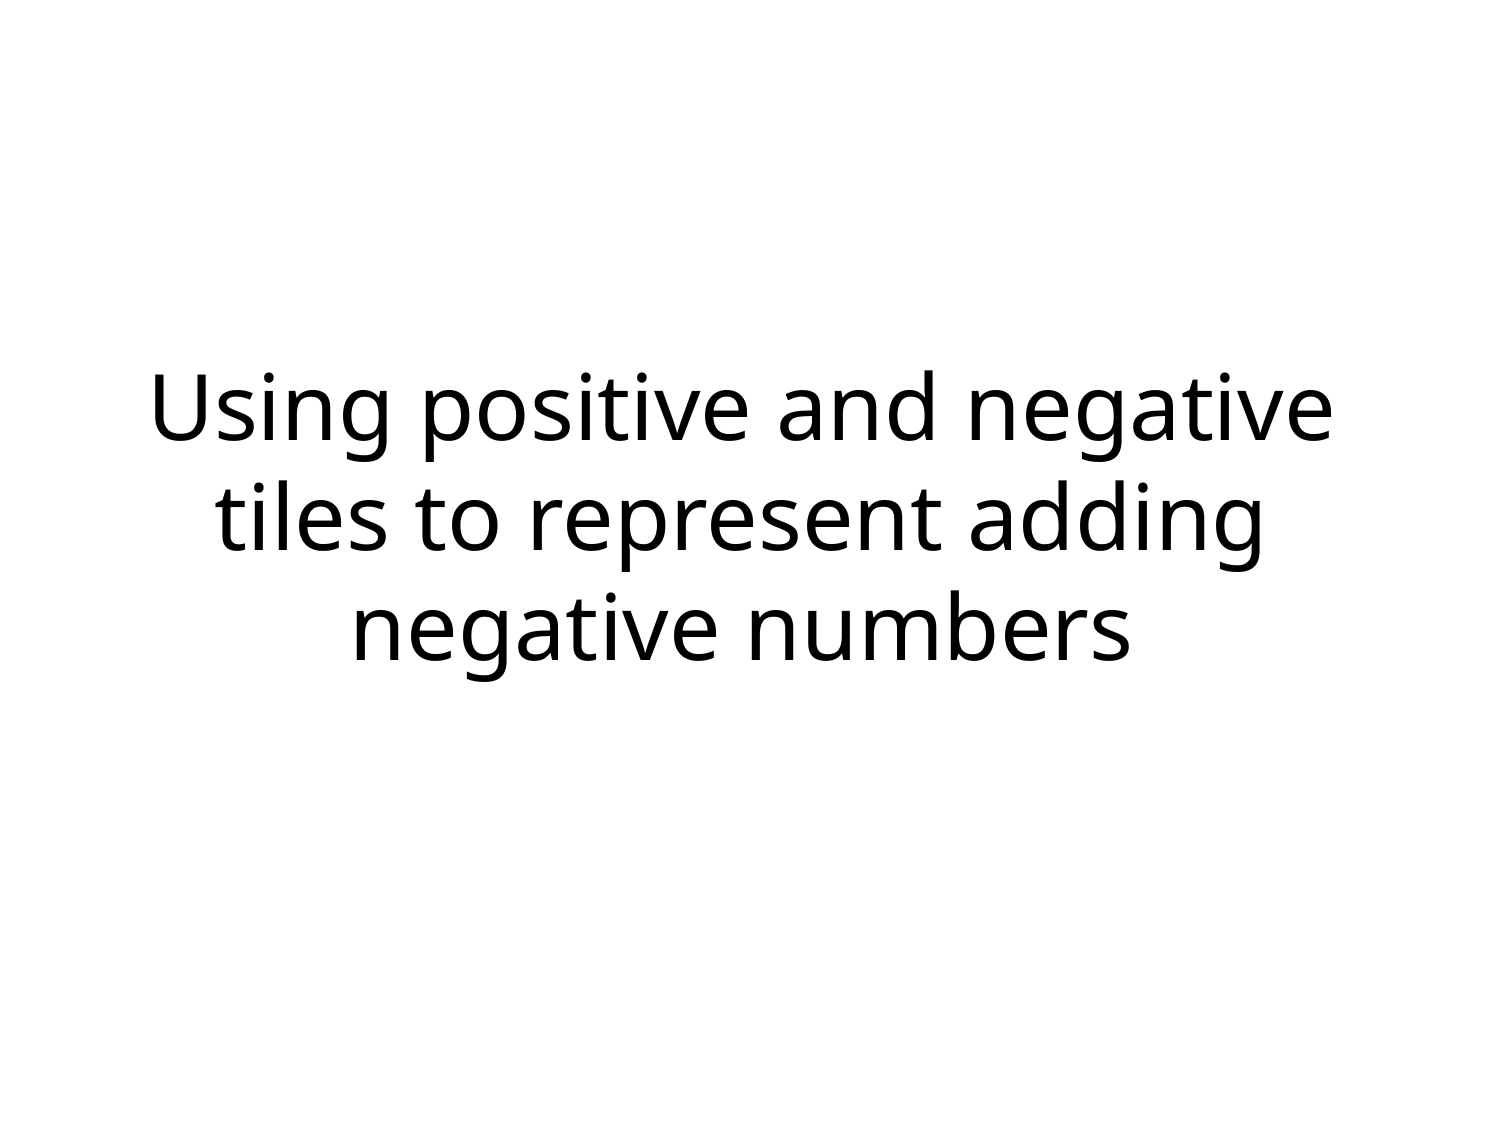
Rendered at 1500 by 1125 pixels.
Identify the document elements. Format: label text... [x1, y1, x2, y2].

title Using positive and negative tiles to represent adding negative numbers [104, 261, 1380, 767]
